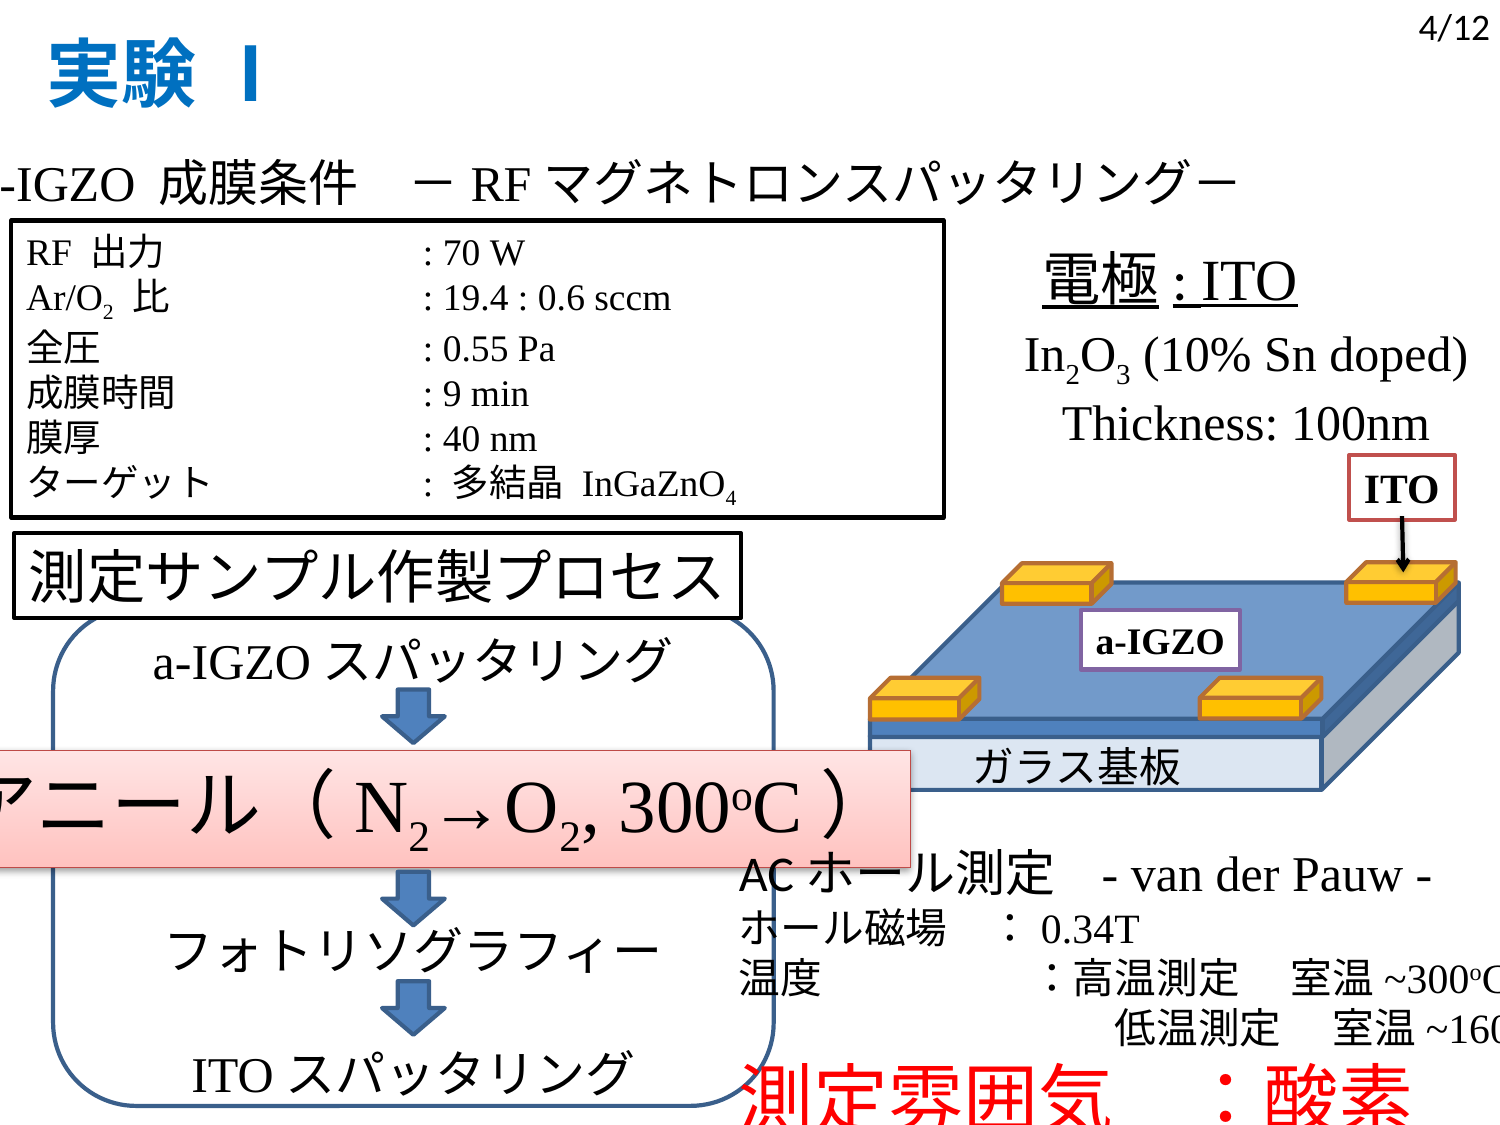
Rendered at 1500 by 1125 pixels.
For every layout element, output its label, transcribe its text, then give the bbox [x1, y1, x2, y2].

text_box RF 出力 : 70 W Ar/O2 比 : 19.4 : 0.6 sccm 全圧 : 0.55 Pa 成膜時間 : 9 min 膜厚 : 40 nm ターゲット : 多結晶 InGaZnO4 [9, 218, 946, 520]
text_box [380, 687, 447, 745]
text_box 実験 Ⅰ [32, 18, 304, 124]
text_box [869, 561, 1459, 799]
text_box [380, 979, 447, 1037]
text_box フォトリソグラフィー [148, 912, 678, 987]
text_box ACホール測定 - van der Pauw - ホール磁場 ：0.34T 温度 ：高温測定 室温~300oC 低温測定 室温~160K 測定雰囲気 ：酸素 [723, 834, 1500, 1125]
text_box ITO [1347, 458, 1457, 522]
text_box 電極: ITO [1027, 234, 1313, 314]
text_box [419, 877, 723, 1108]
text_box ITOスパッタリング [176, 1034, 651, 1110]
text_box In2O3 (10% Sn doped) Thickness: 100nm [1008, 314, 1484, 458]
text_box 4/12 [1404, 0, 1500, 56]
text_box [50, 877, 408, 1109]
text_box [50, 620, 776, 748]
text_box a-IGZO 成膜条件 －RFマグネトロンスパッタリング－ [0, 143, 1258, 219]
text_box a-IGZOスパッタリング [137, 622, 688, 697]
text_box アニール（N2→O2, 300oC） [0, 750, 911, 868]
text_box 測定サンプル作製プロセス [12, 531, 743, 620]
text_box [380, 869, 447, 928]
